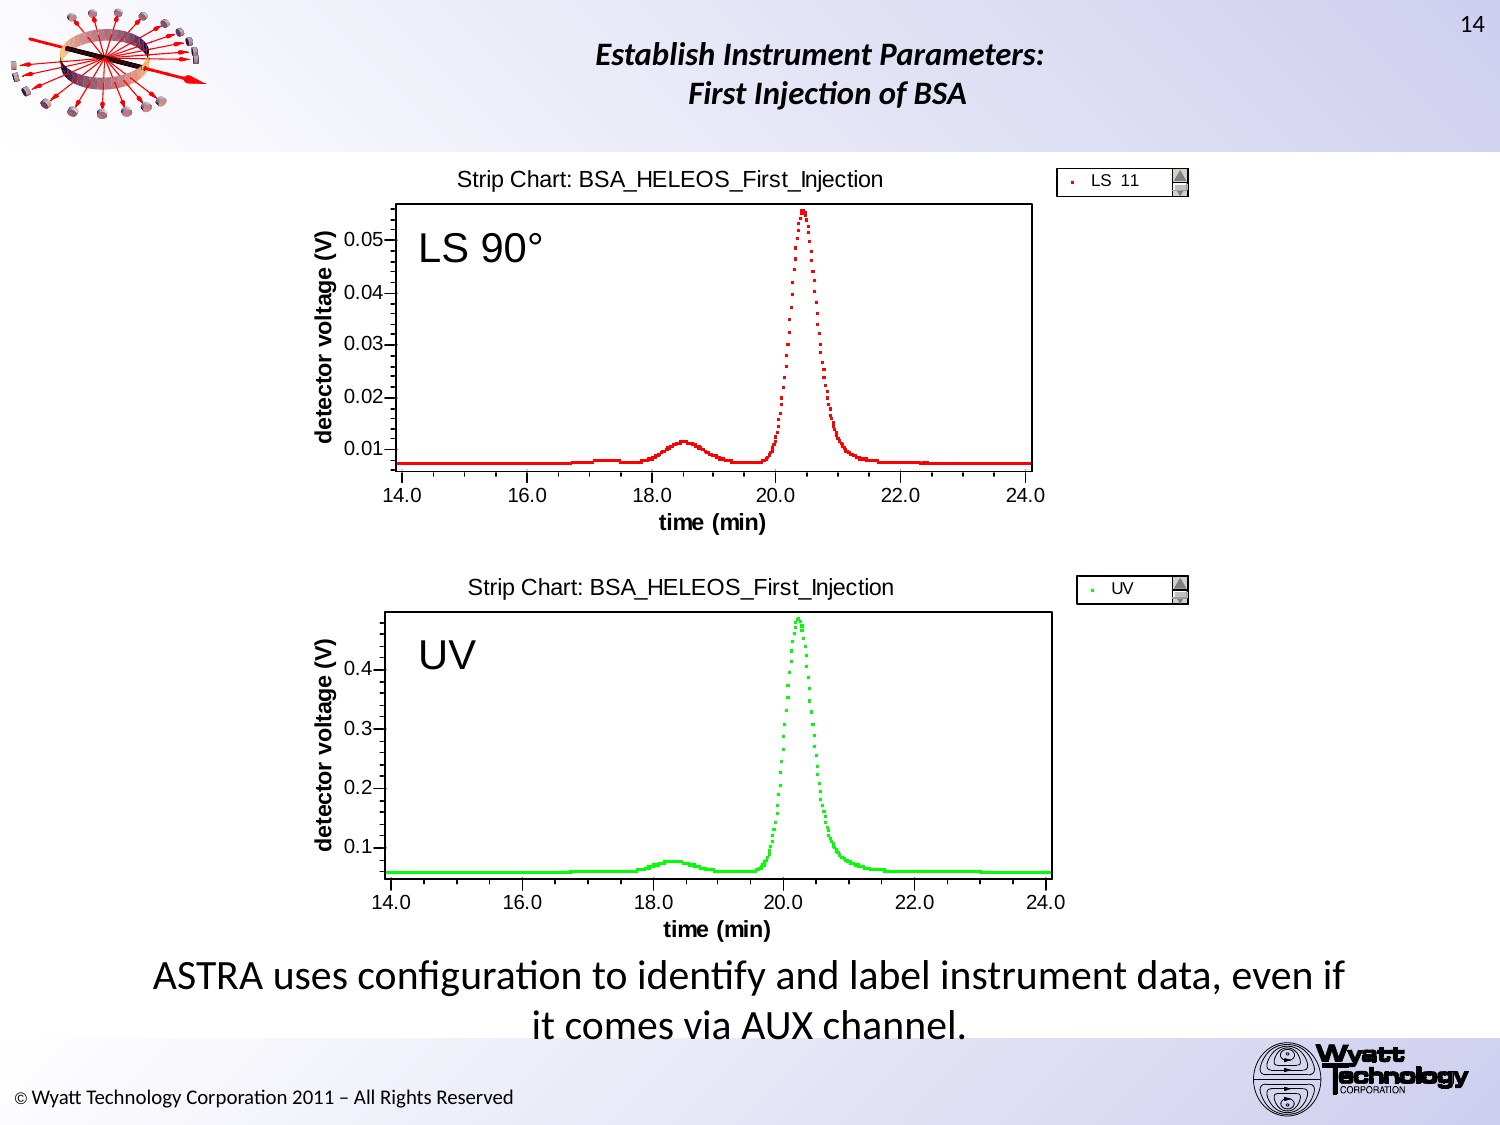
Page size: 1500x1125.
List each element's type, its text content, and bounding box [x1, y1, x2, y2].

text_box ASTRA uses configuration to identify and label instrument data, even if it comes via AUX channel. [130, 940, 1369, 1056]
picture [300, 572, 1201, 949]
title Establish Instrument Parameters: First Injection of BSA [217, 25, 1438, 120]
picture [300, 164, 1201, 541]
